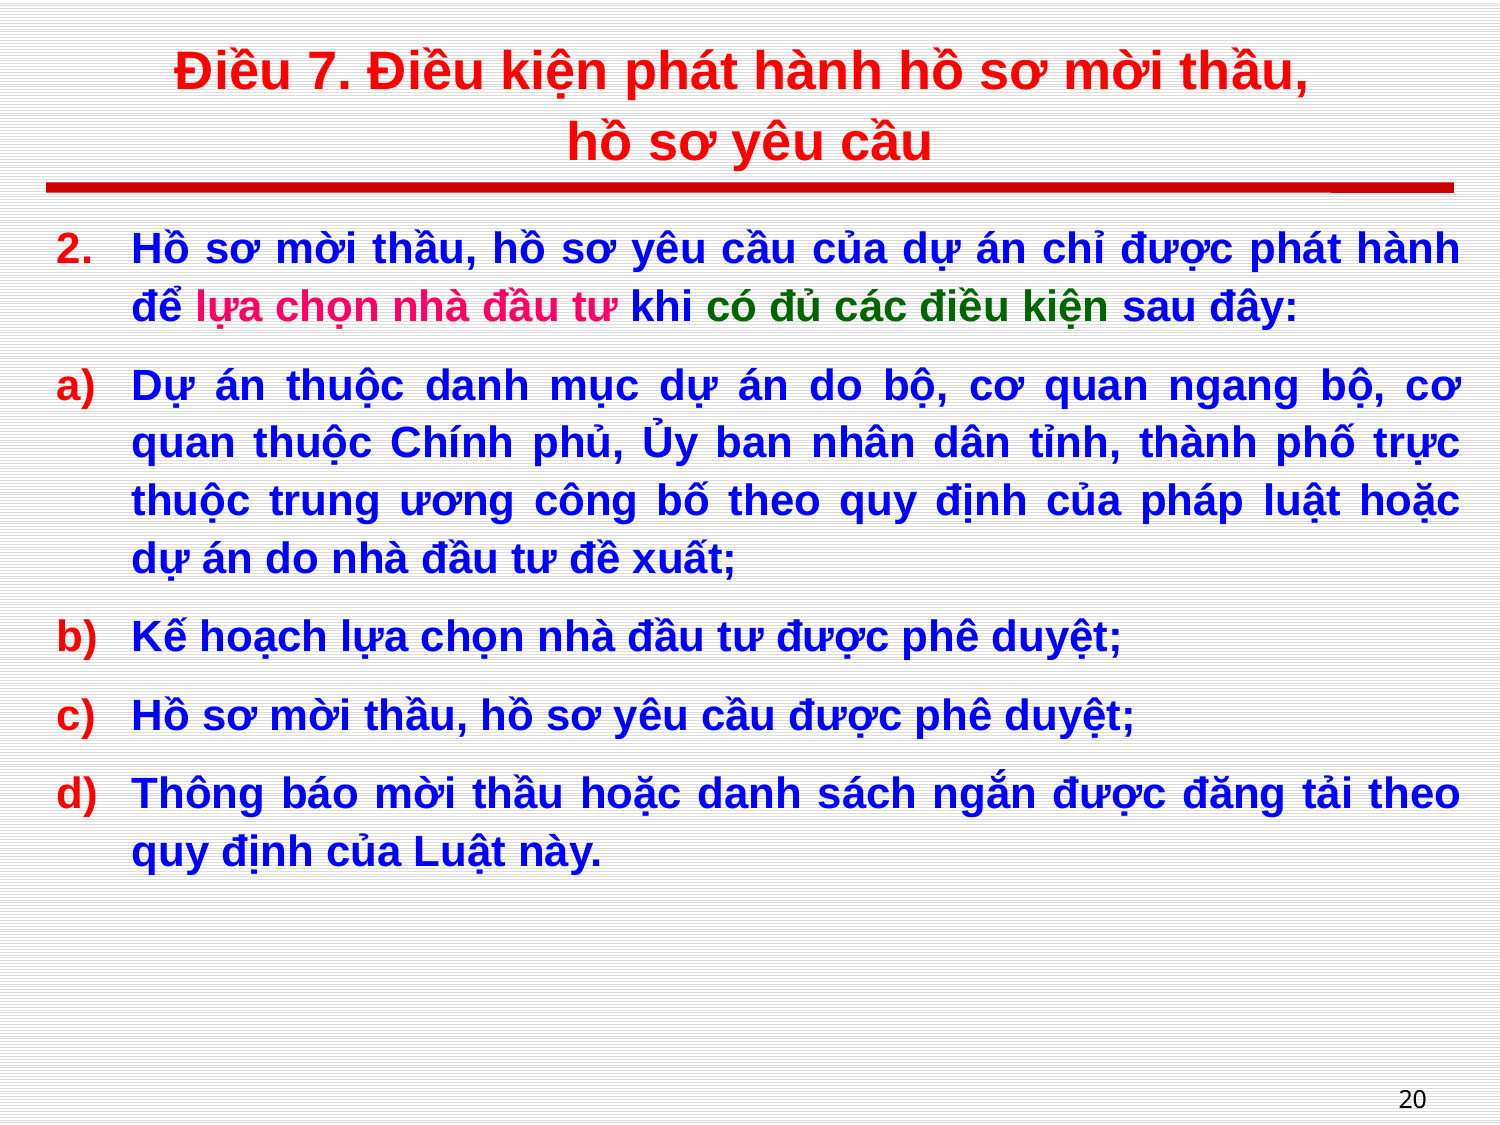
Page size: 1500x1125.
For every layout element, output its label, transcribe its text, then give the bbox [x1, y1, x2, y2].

title Điều 7. Điều kiện phát hành hồ sơ mời thầu, hồ sơ yêu cầu [38, 24, 1463, 175]
text_box Hồ sơ mời thầu, hồ sơ yêu cầu của dự án chỉ được phát hành để lựa chọn nhà đầu tư khi có đủ các điều kiện sau đây: Dự án thuộc danh mục dự án do bộ, cơ quan ngang bộ, cơ quan thuộc Chính phủ, Ủy ban nhân dân tỉnh, thành phố trực thuộc trung ương công bố theo quy định của pháp luật hoặc dự án do nhà đầu tư đề xuất; Kế hoạch lựa chọn nhà đầu tư được phê duyệt; Hồ sơ mời thầu, hồ sơ yêu cầu được phê duyệt; Thông báo mời thầu hoặc danh sách ngắn được đăng tải theo quy định của Luật này. [23, 199, 1477, 1088]
